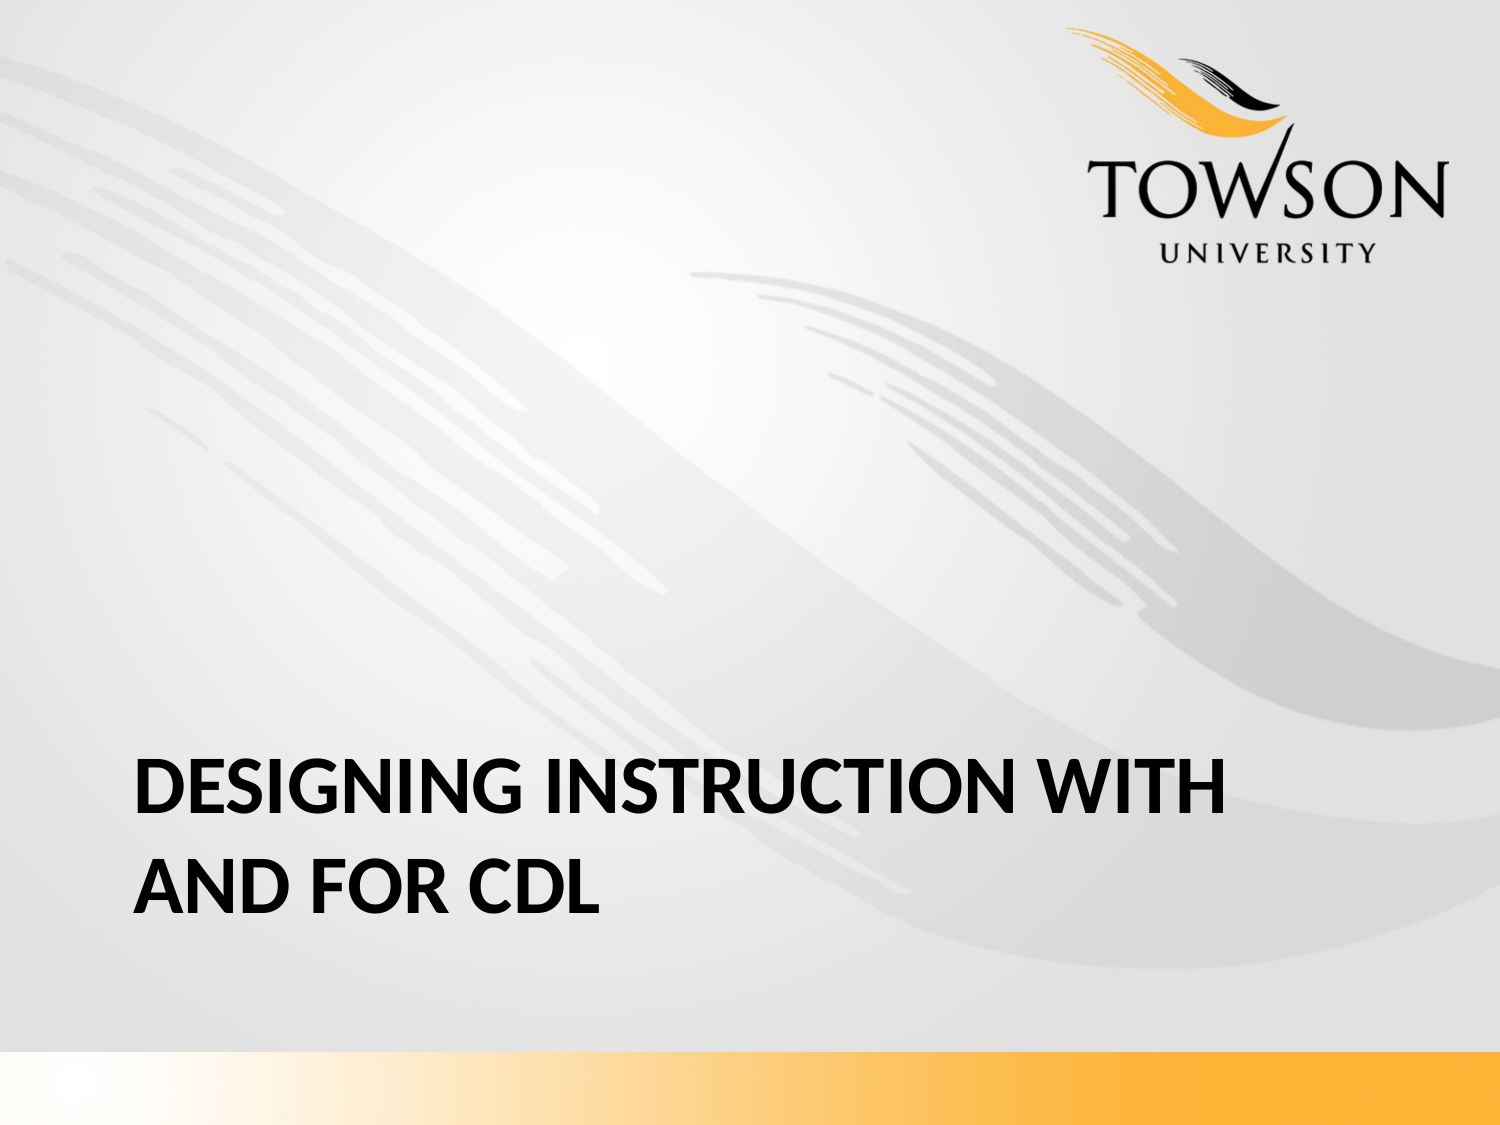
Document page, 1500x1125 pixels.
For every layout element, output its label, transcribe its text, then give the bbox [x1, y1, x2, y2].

picture [0, 0, 1500, 1125]
title Designing instruction with and for cdl [118, 722, 1394, 947]
